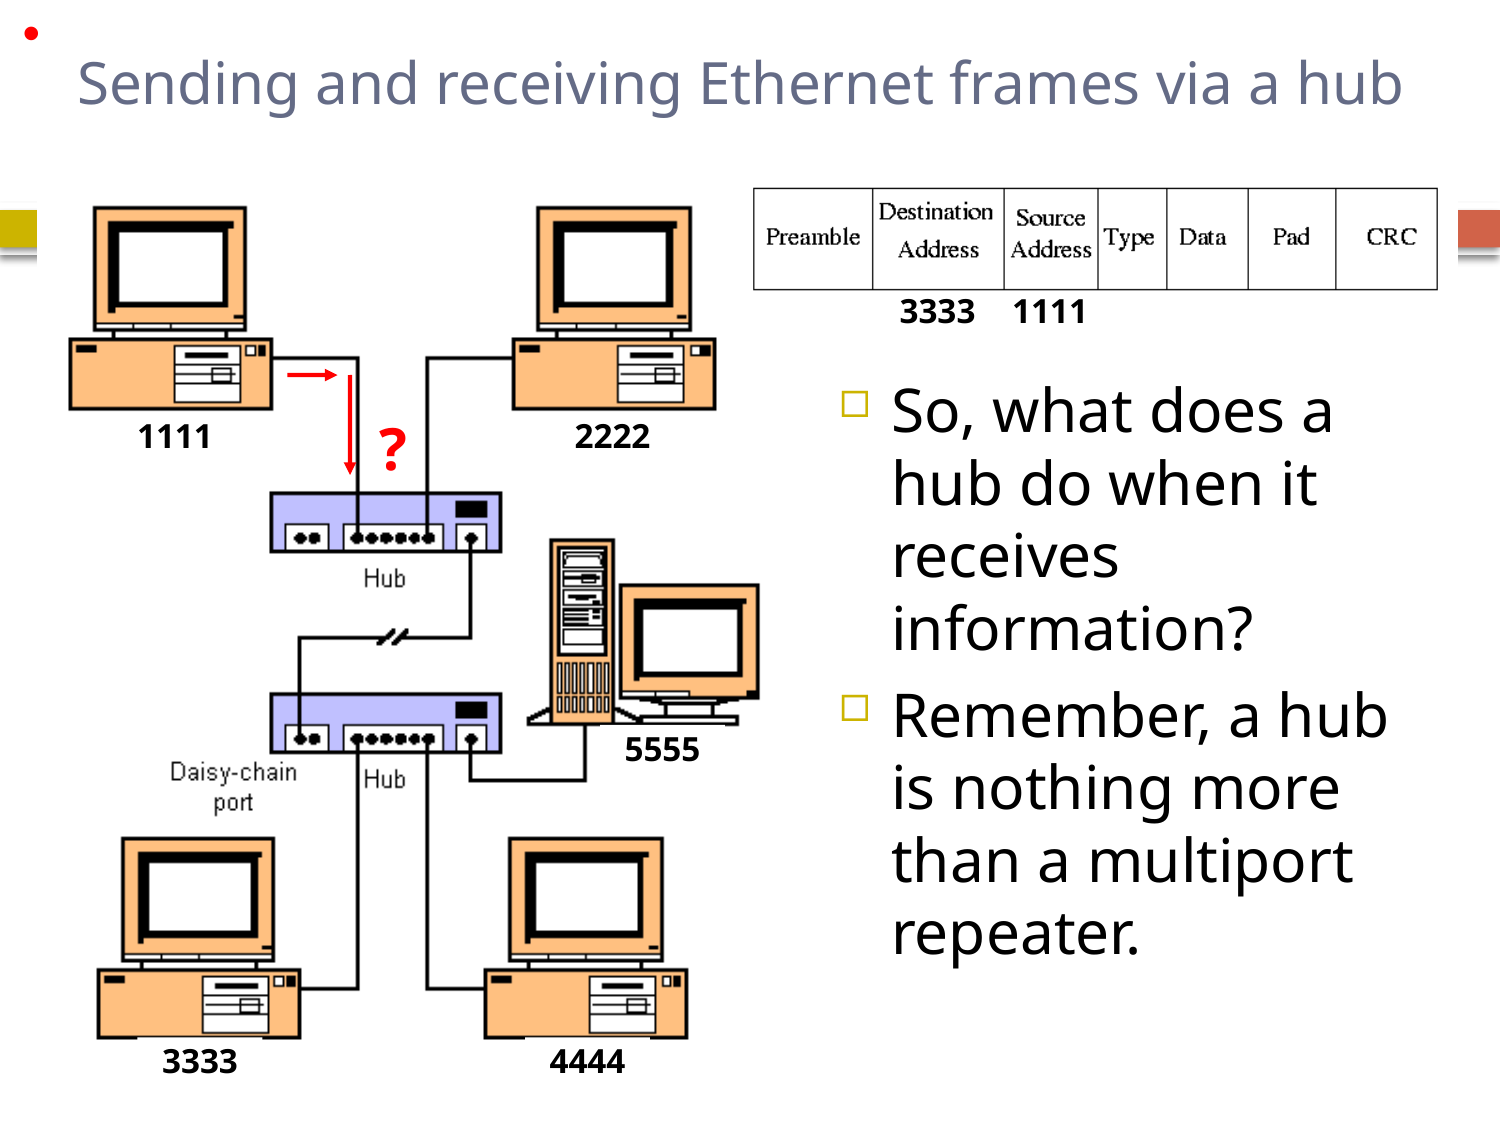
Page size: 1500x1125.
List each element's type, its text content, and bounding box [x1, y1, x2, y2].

text_box • [0, 0, 63, 69]
text_box 1111 [1000, 308, 1113, 339]
picture [37, 199, 777, 1101]
list So, what does a hub do when it receives information? Remember, a hub is nothing more than a multiport repeater. [823, 365, 1463, 1075]
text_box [737, 174, 1458, 298]
title Sending and receiving Ethernet frames via a hub [62, 24, 1488, 138]
text_box 3333 [875, 308, 1000, 339]
